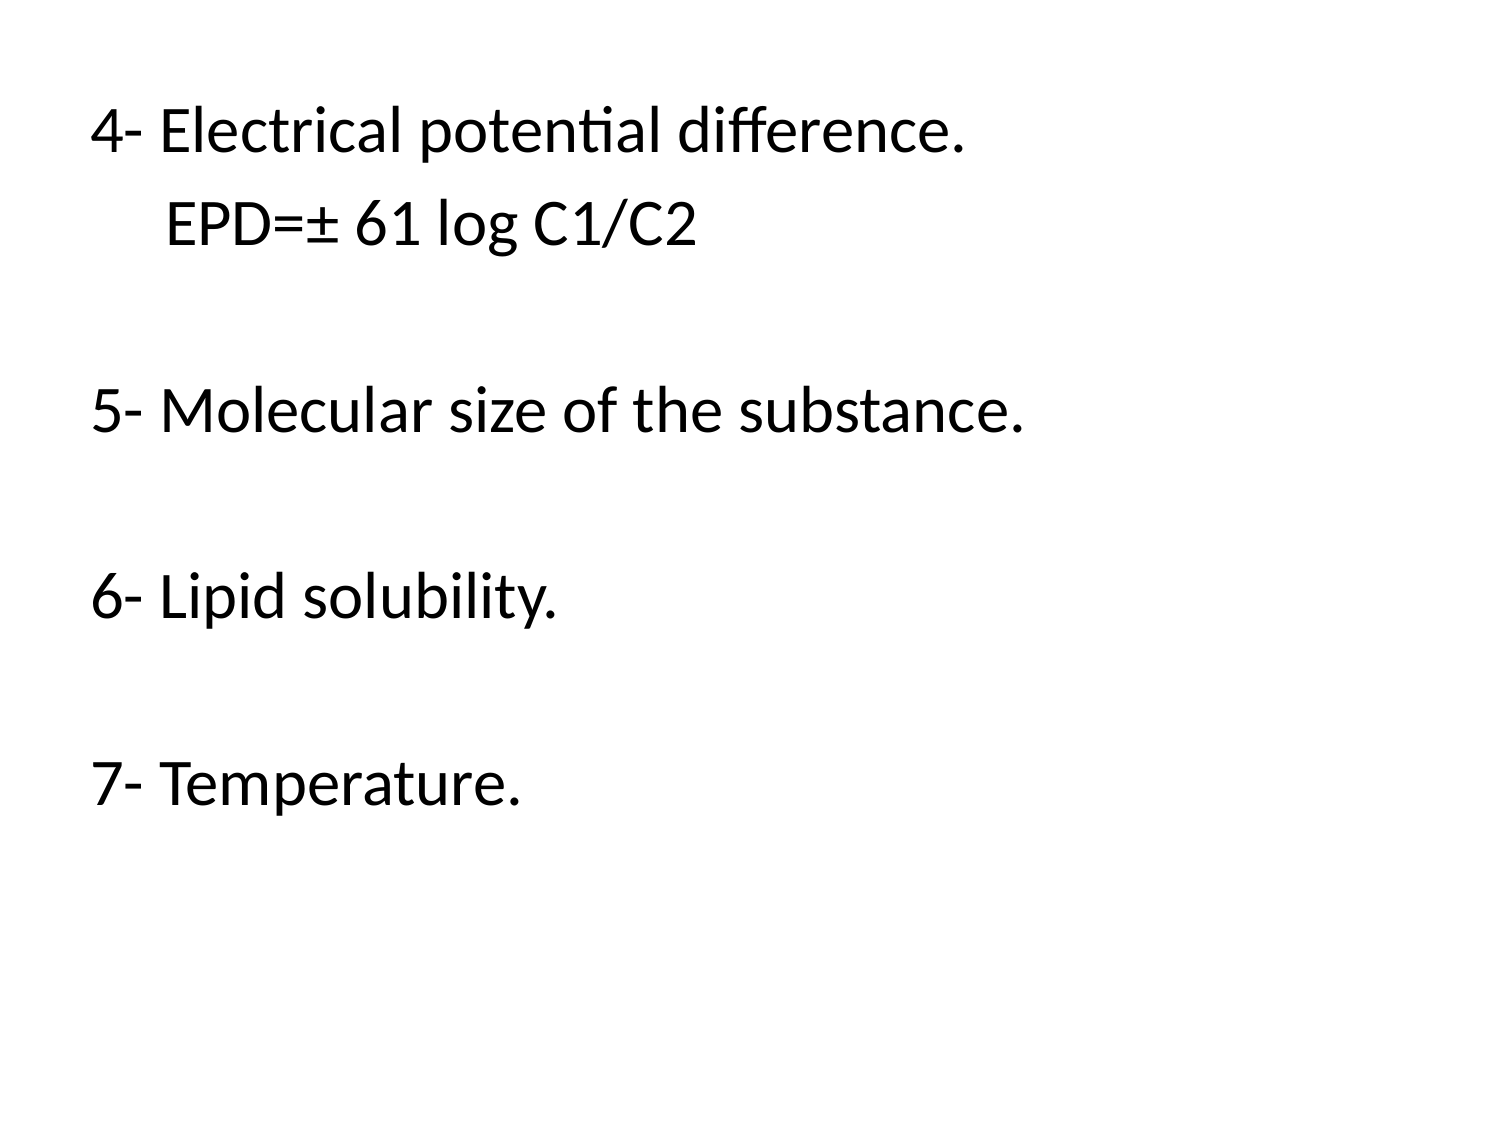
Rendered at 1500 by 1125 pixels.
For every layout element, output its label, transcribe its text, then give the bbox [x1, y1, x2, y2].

list 4- Electrical potential difference. EPD=± 61 log C1/C2 5- Molecular size of the substance. 6- Lipid solubility. 7- Temperature. [75, 78, 1425, 1005]
